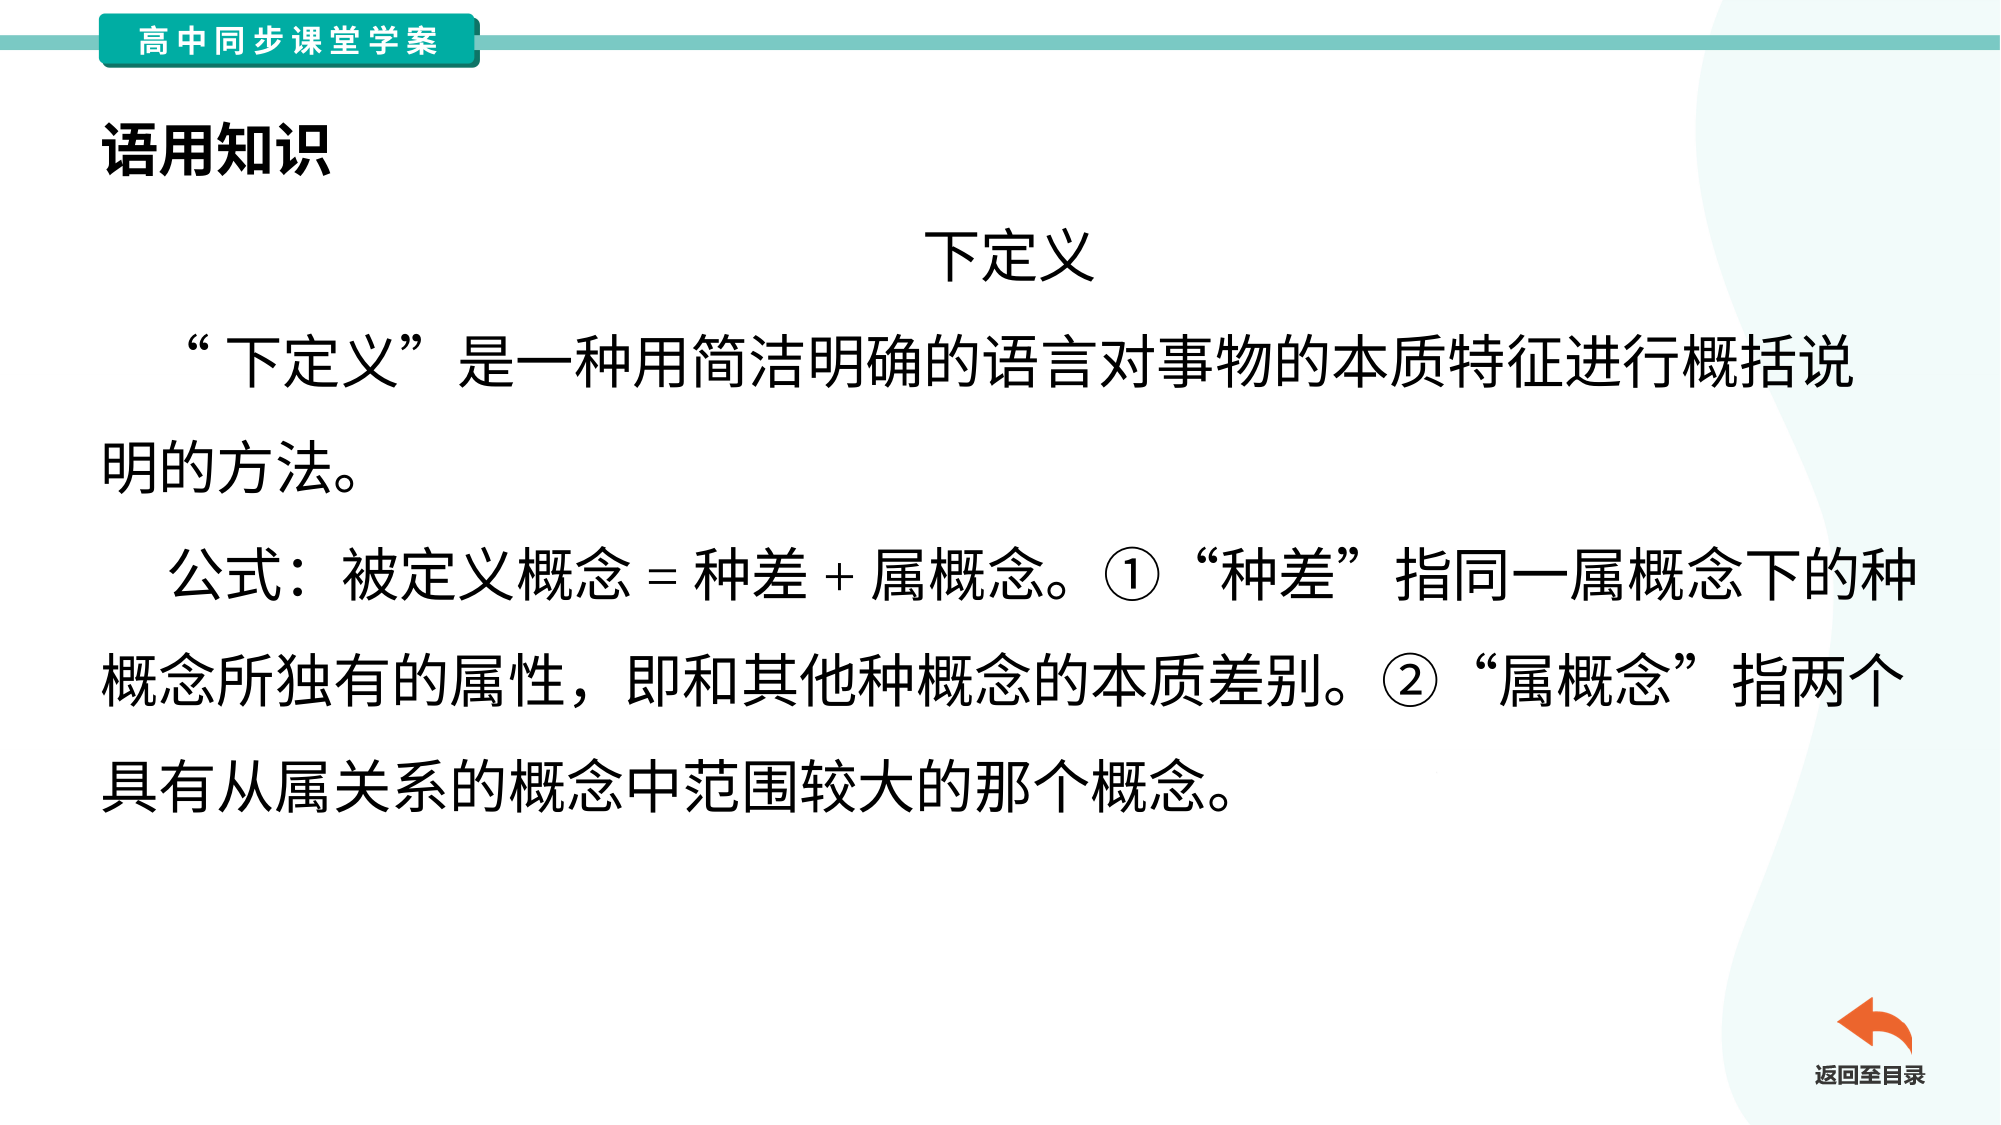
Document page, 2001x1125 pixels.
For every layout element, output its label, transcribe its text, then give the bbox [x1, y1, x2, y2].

text_box 语用知识 下定义 “下定义”是一种用简洁明确的语言对事物的本质特征进行概括说 明的方法。 公式：被定义概念=种差+属概念。①“种差”指同一属概念下的种 概念所独有的属性，即和其他种概念的本质差别。②“属概念”指两个 具有从属关系的概念中范围较大的那个概念。 [100, 76, 1899, 821]
picture [0, 0, 2000, 1125]
